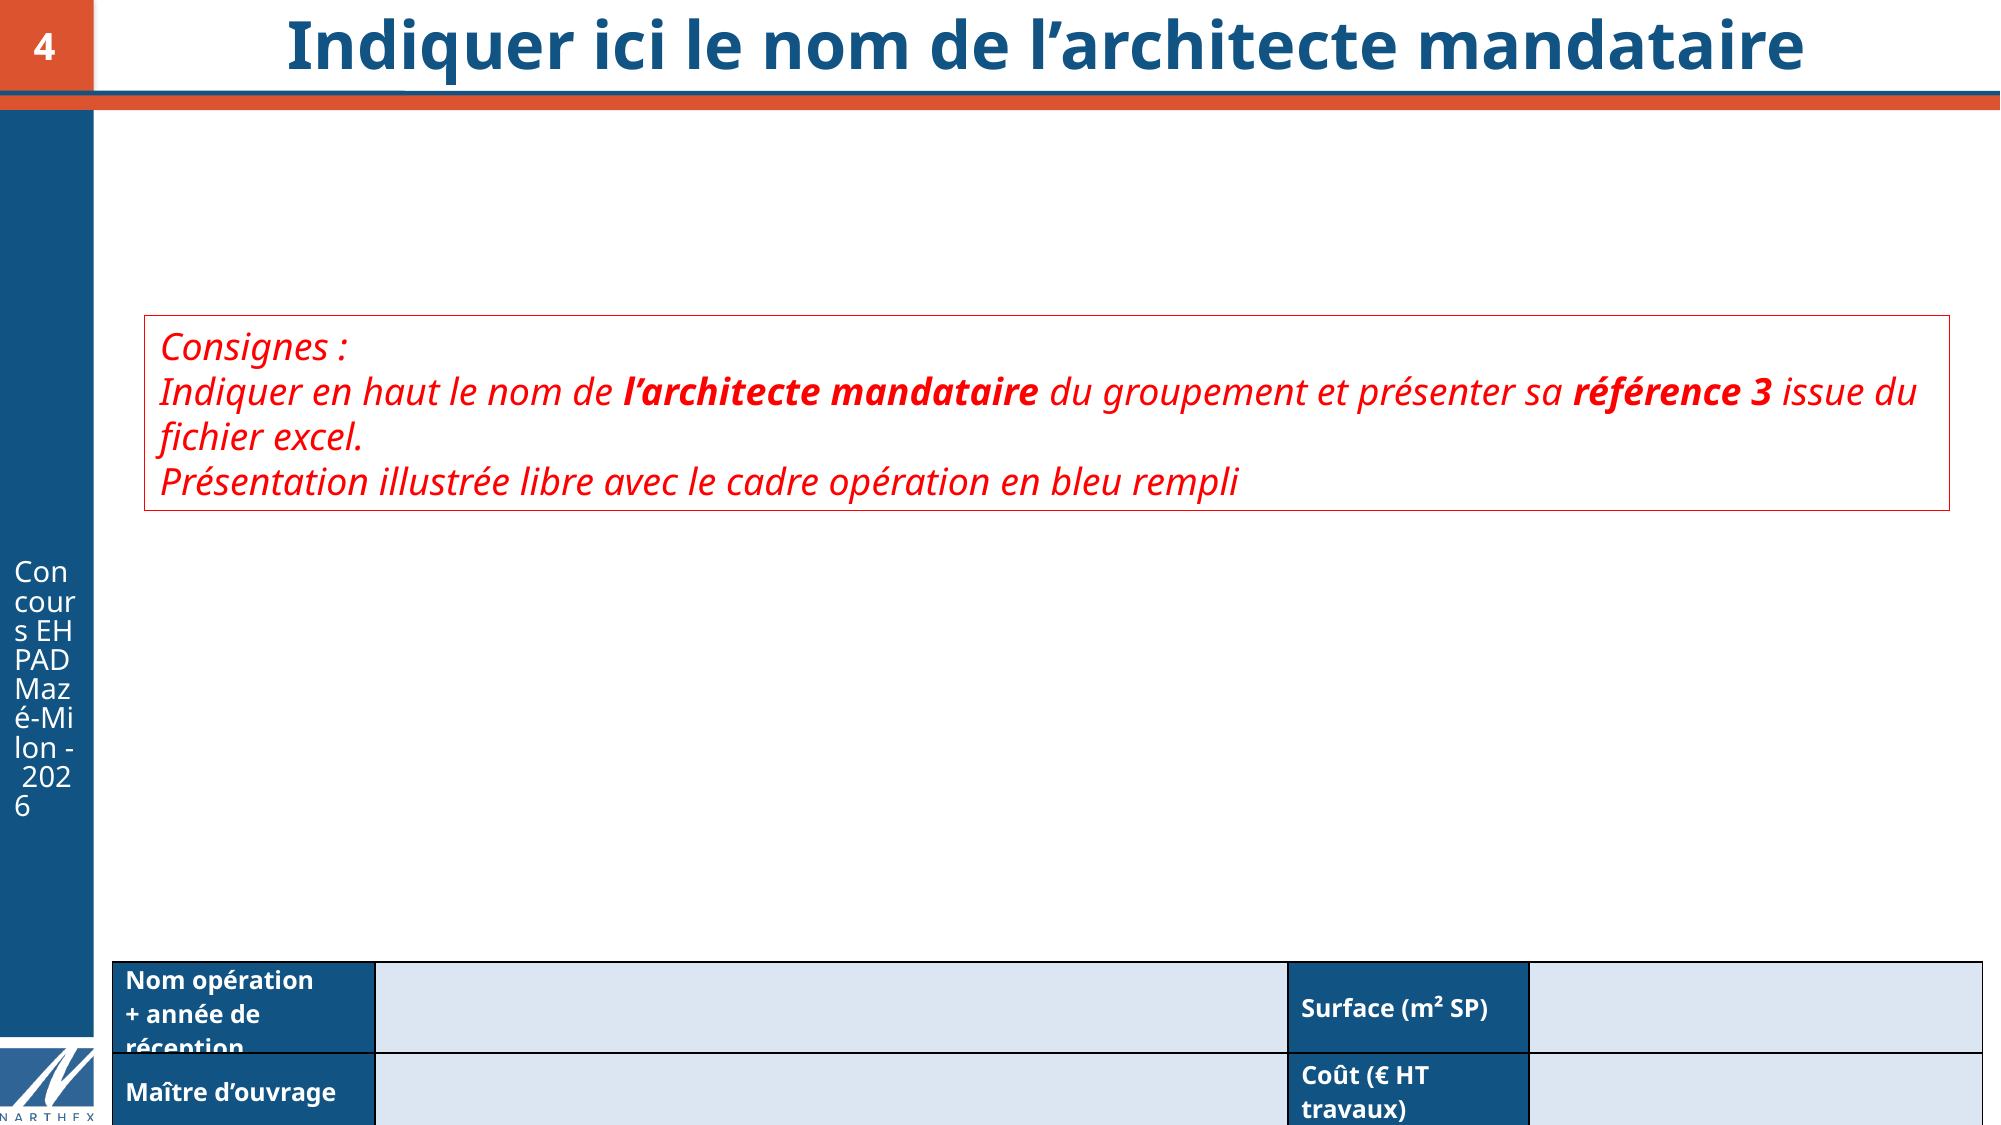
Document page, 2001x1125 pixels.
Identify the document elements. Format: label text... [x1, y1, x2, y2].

title Indiquer ici le nom de l’architecte mandataire [110, 0, 1985, 96]
table_header [1530, 963, 1982, 1052]
table_header Nom opération + année de réception [113, 963, 374, 1052]
footer Concours EHPAD Mazé-Milon - 2026 [0, 110, 94, 1038]
table_header Surface (m² SP) [1289, 963, 1528, 1052]
table_cell Coût (€ HT travaux) [1289, 1054, 1528, 1125]
table_cell Maître d’ouvrage [113, 1054, 374, 1125]
text_box Consignes : Indiquer en haut le nom de l’architecte mandataire du groupement et présenter sa référence 3 issue du fichier excel. Présentation illustrée libre avec le cadre opération en bleu rempli [144, 315, 1950, 511]
table_cell [376, 1054, 1287, 1125]
table_header [376, 963, 1287, 1052]
table_cell [1530, 1054, 1982, 1125]
